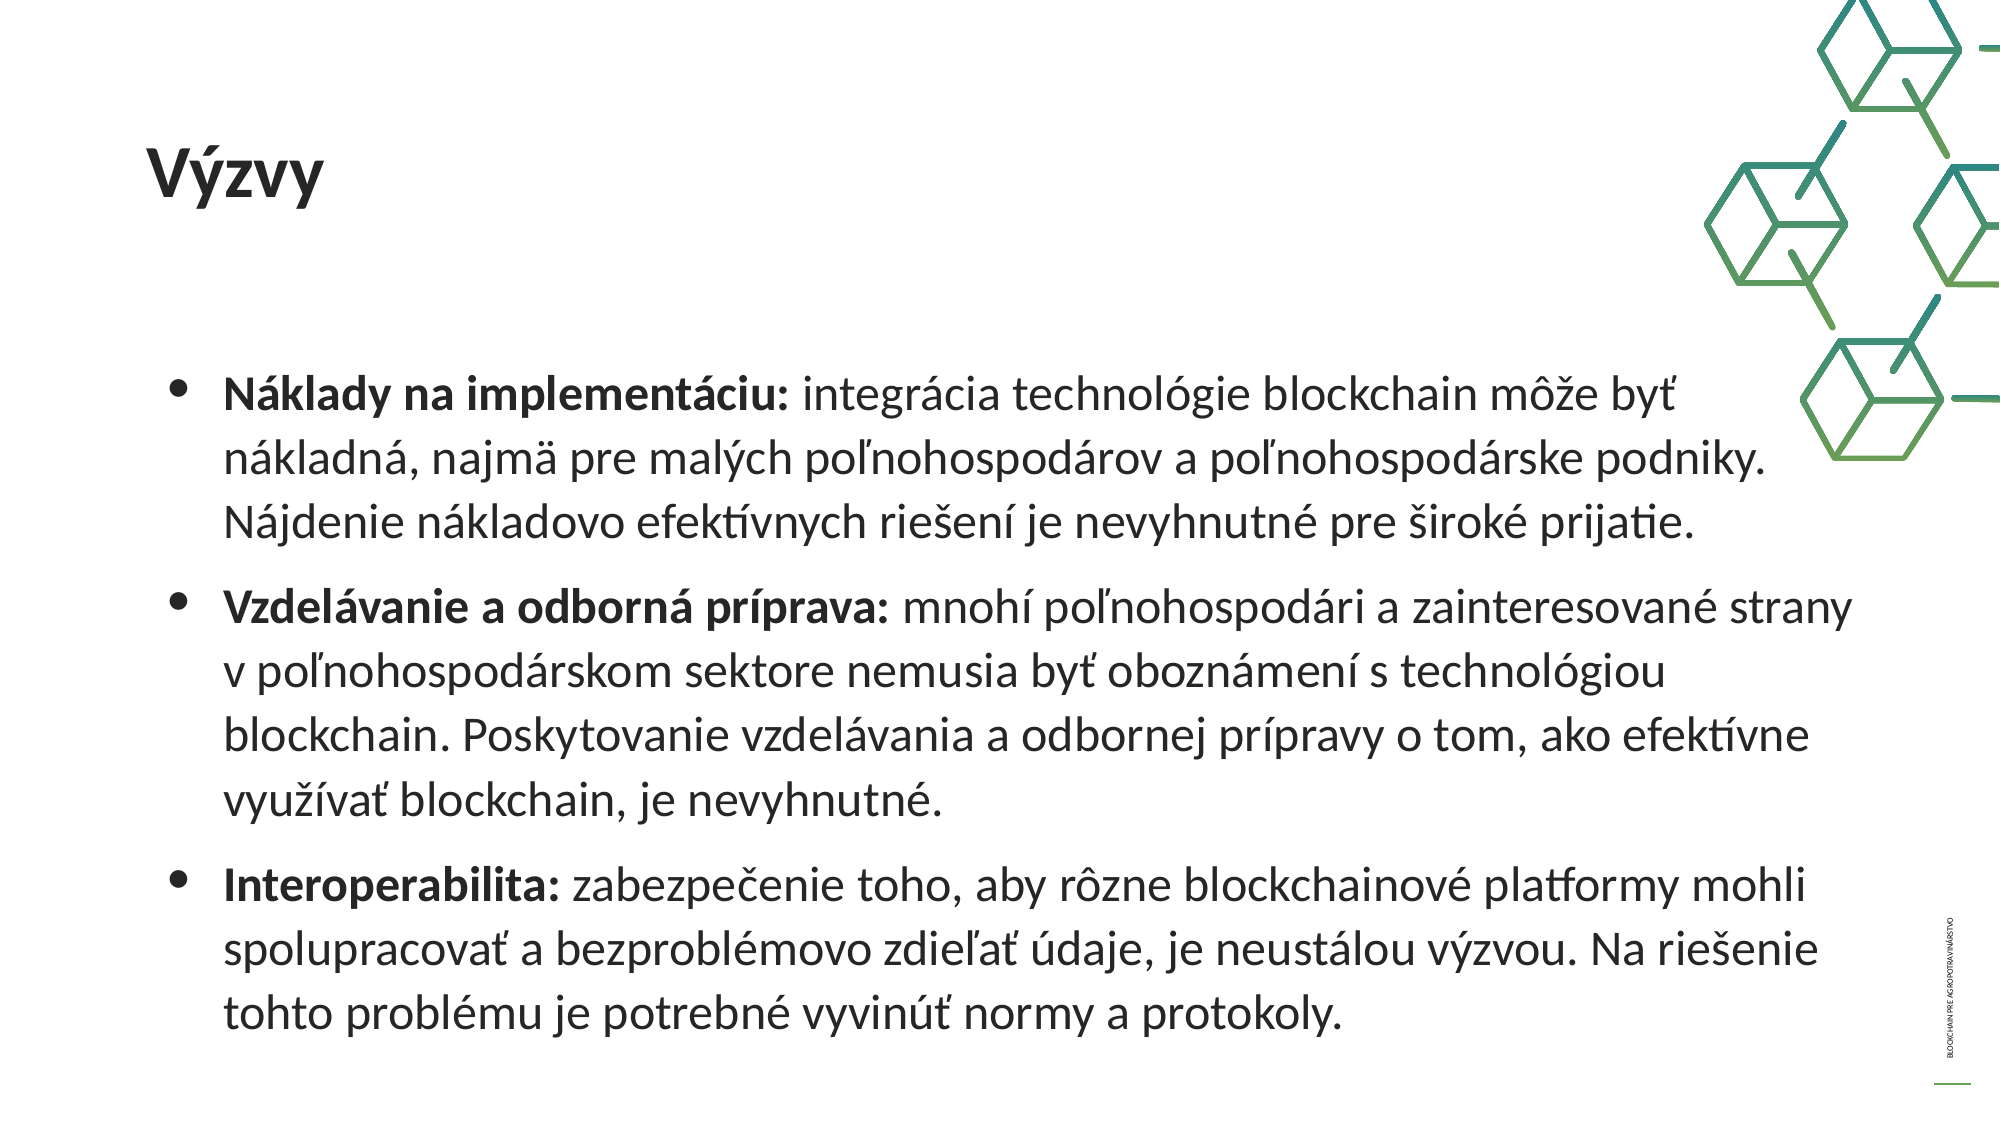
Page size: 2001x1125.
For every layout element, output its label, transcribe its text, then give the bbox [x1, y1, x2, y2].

list Náklady na implementáciu: integrácia technológie blockchain môže byť nákladná, najmä pre malých poľnohospodárov a poľnohospodárske podniky. Nájdenie nákladovo efektívnych riešení je nevyhnutné pre široké prijatie. Vzdelávanie a odborná príprava: mnohí poľnohospodári a zainteresované strany v poľnohospodárskom sektore nemusia byť oboznámení s technológiou blockchain. Poskytovanie vzdelávania a odbornej prípravy o tom, ako efektívne využívať blockchain, je nevyhnutné. Interoperabilita: zabezpečenie toho, aby rôzne blockchainové platformy mohli spolupracovať a bezproblémovo zdieľať údaje, je neustálou výzvou. Na riešenie tohto problému je potrebné vyvinúť normy a protokoly. [151, 348, 1890, 980]
list Výzvy [130, 124, 1698, 337]
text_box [1703, 0, 2000, 462]
